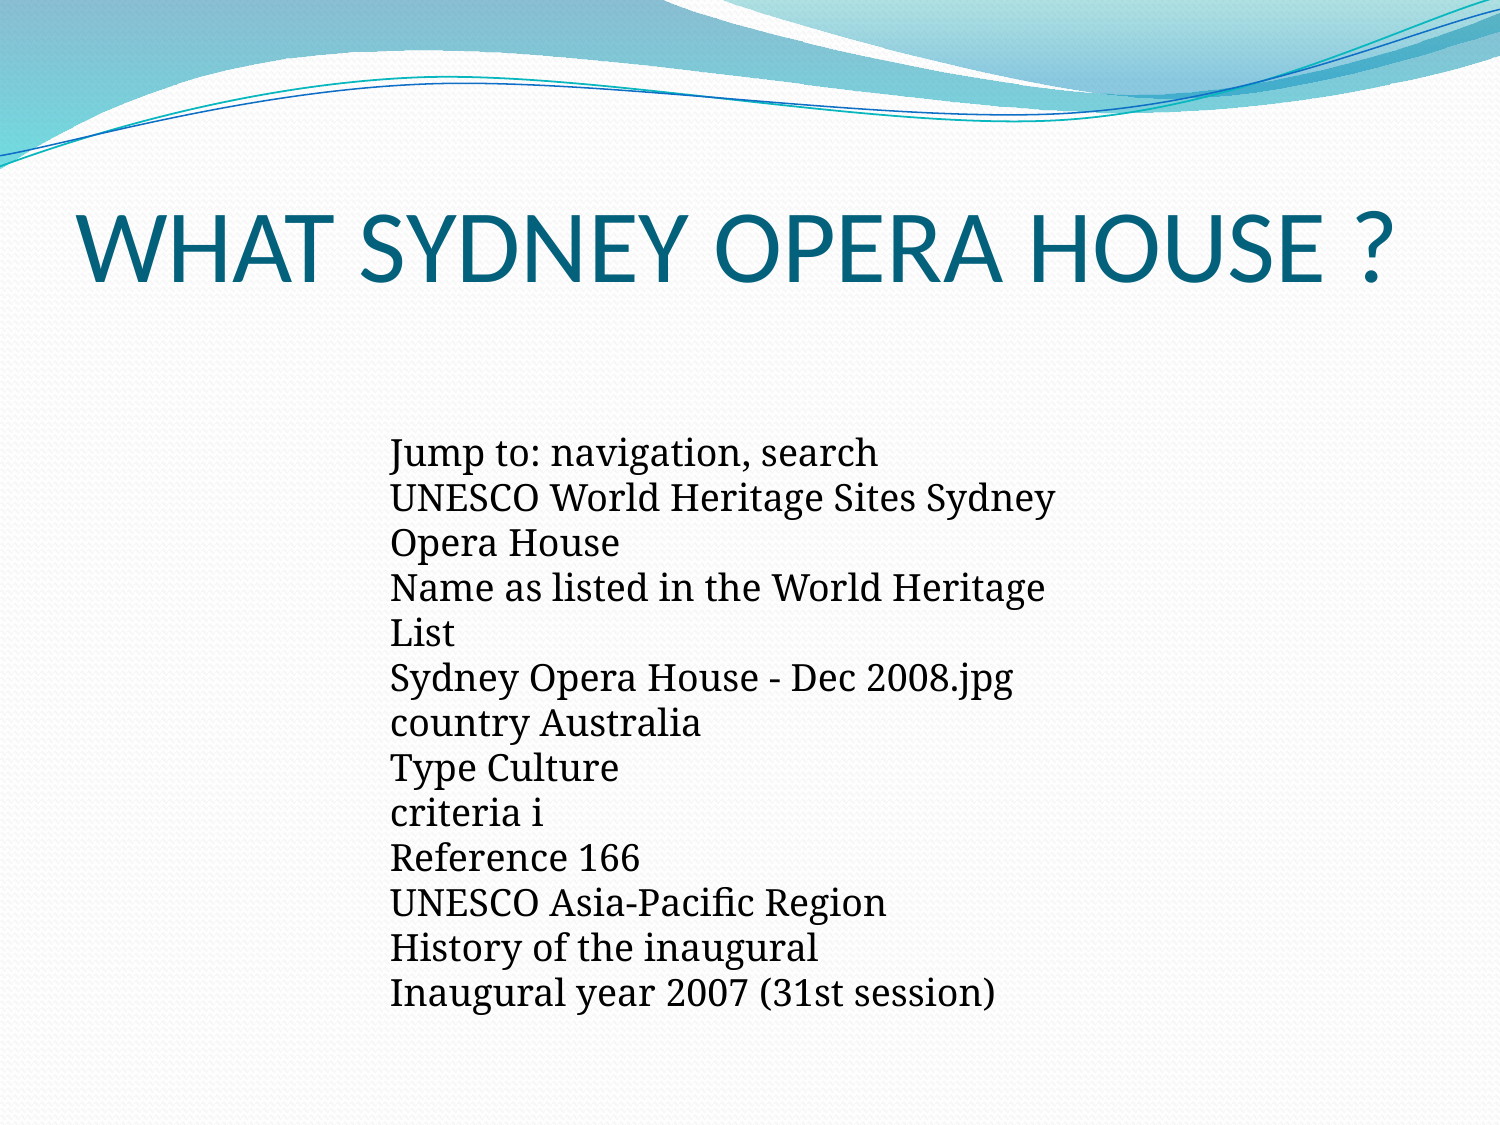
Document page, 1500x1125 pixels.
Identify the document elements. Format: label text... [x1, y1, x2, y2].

text_box Jump to: navigation, search UNESCO World Heritage Sites Sydney Opera House Name as listed in the World Heritage List Sydney Opera House - Dec 2008.jpg country Australia Type Culture criteria i Reference 166 UNESCO Asia-Pacific Region History of the inaugural Inaugural year 2007 (31st session) [374, 421, 1125, 1067]
title WHAT SYDNEY OPERA HOUSE ? [75, 115, 1438, 303]
